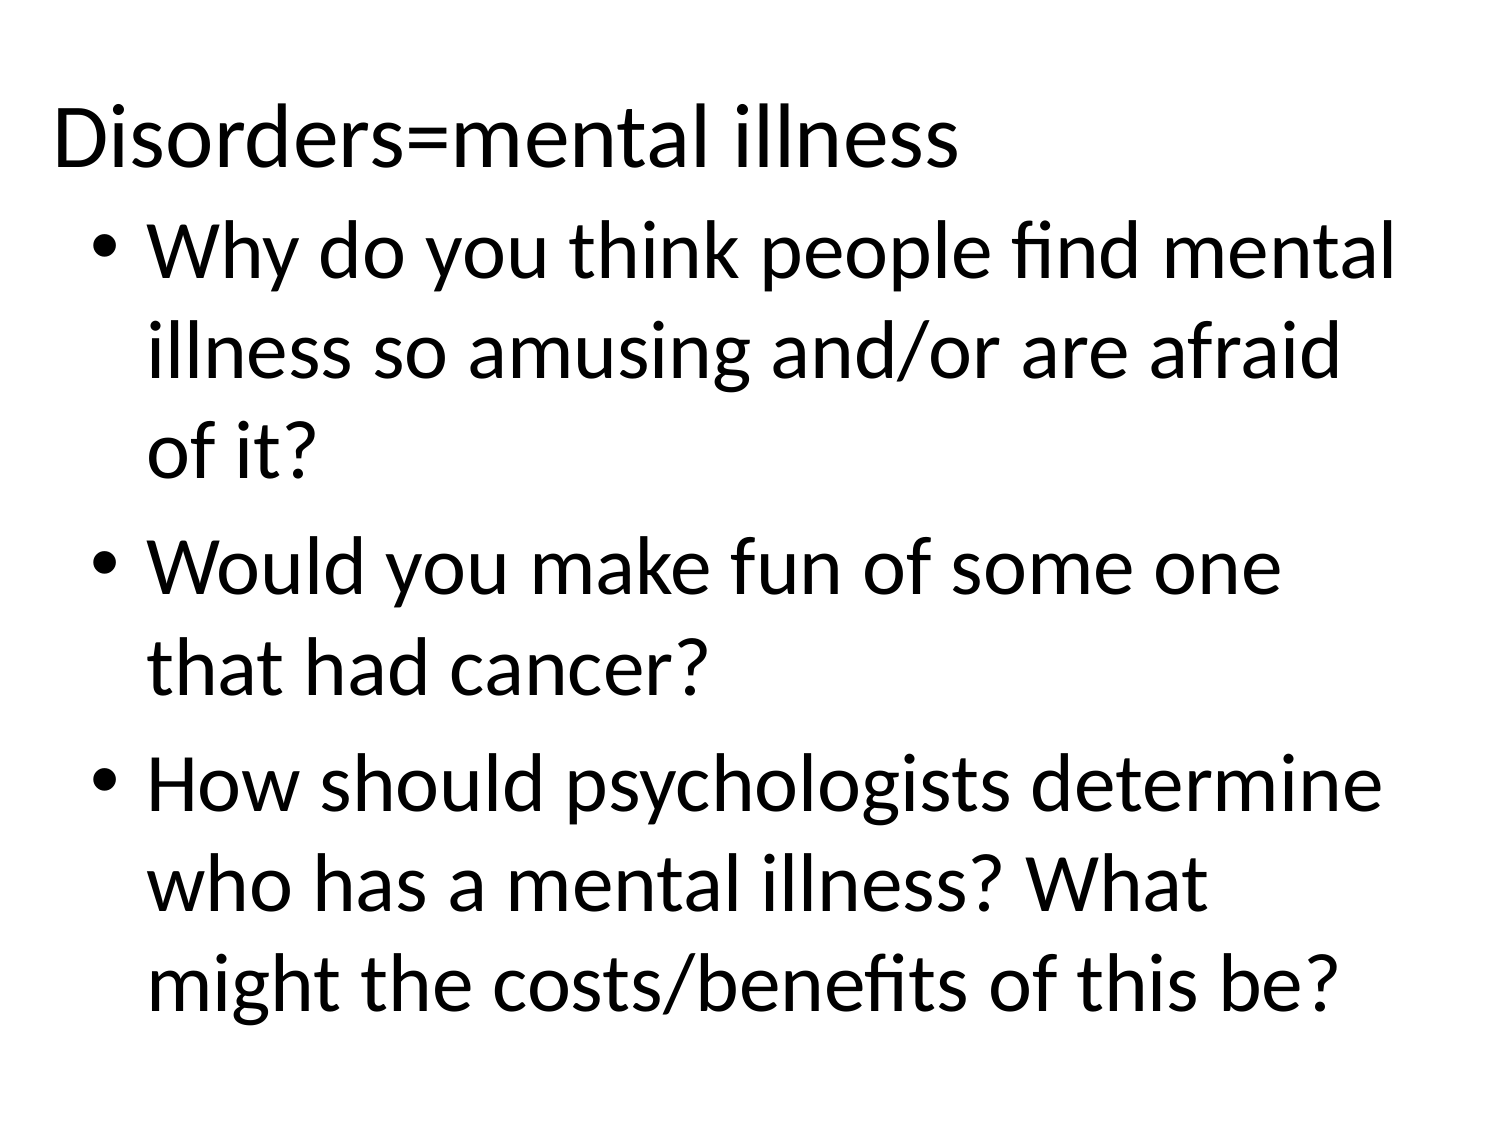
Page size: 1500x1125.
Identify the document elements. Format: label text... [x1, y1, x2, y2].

list Why do you think people find mental illness so amusing and/or are afraid of it? Would you make fun of some one that had cancer? How should psychologists determine who has a mental illness? What might the costs/benefits of this be? [75, 187, 1425, 1005]
title Disorders=mental illness [37, 37, 1388, 225]
